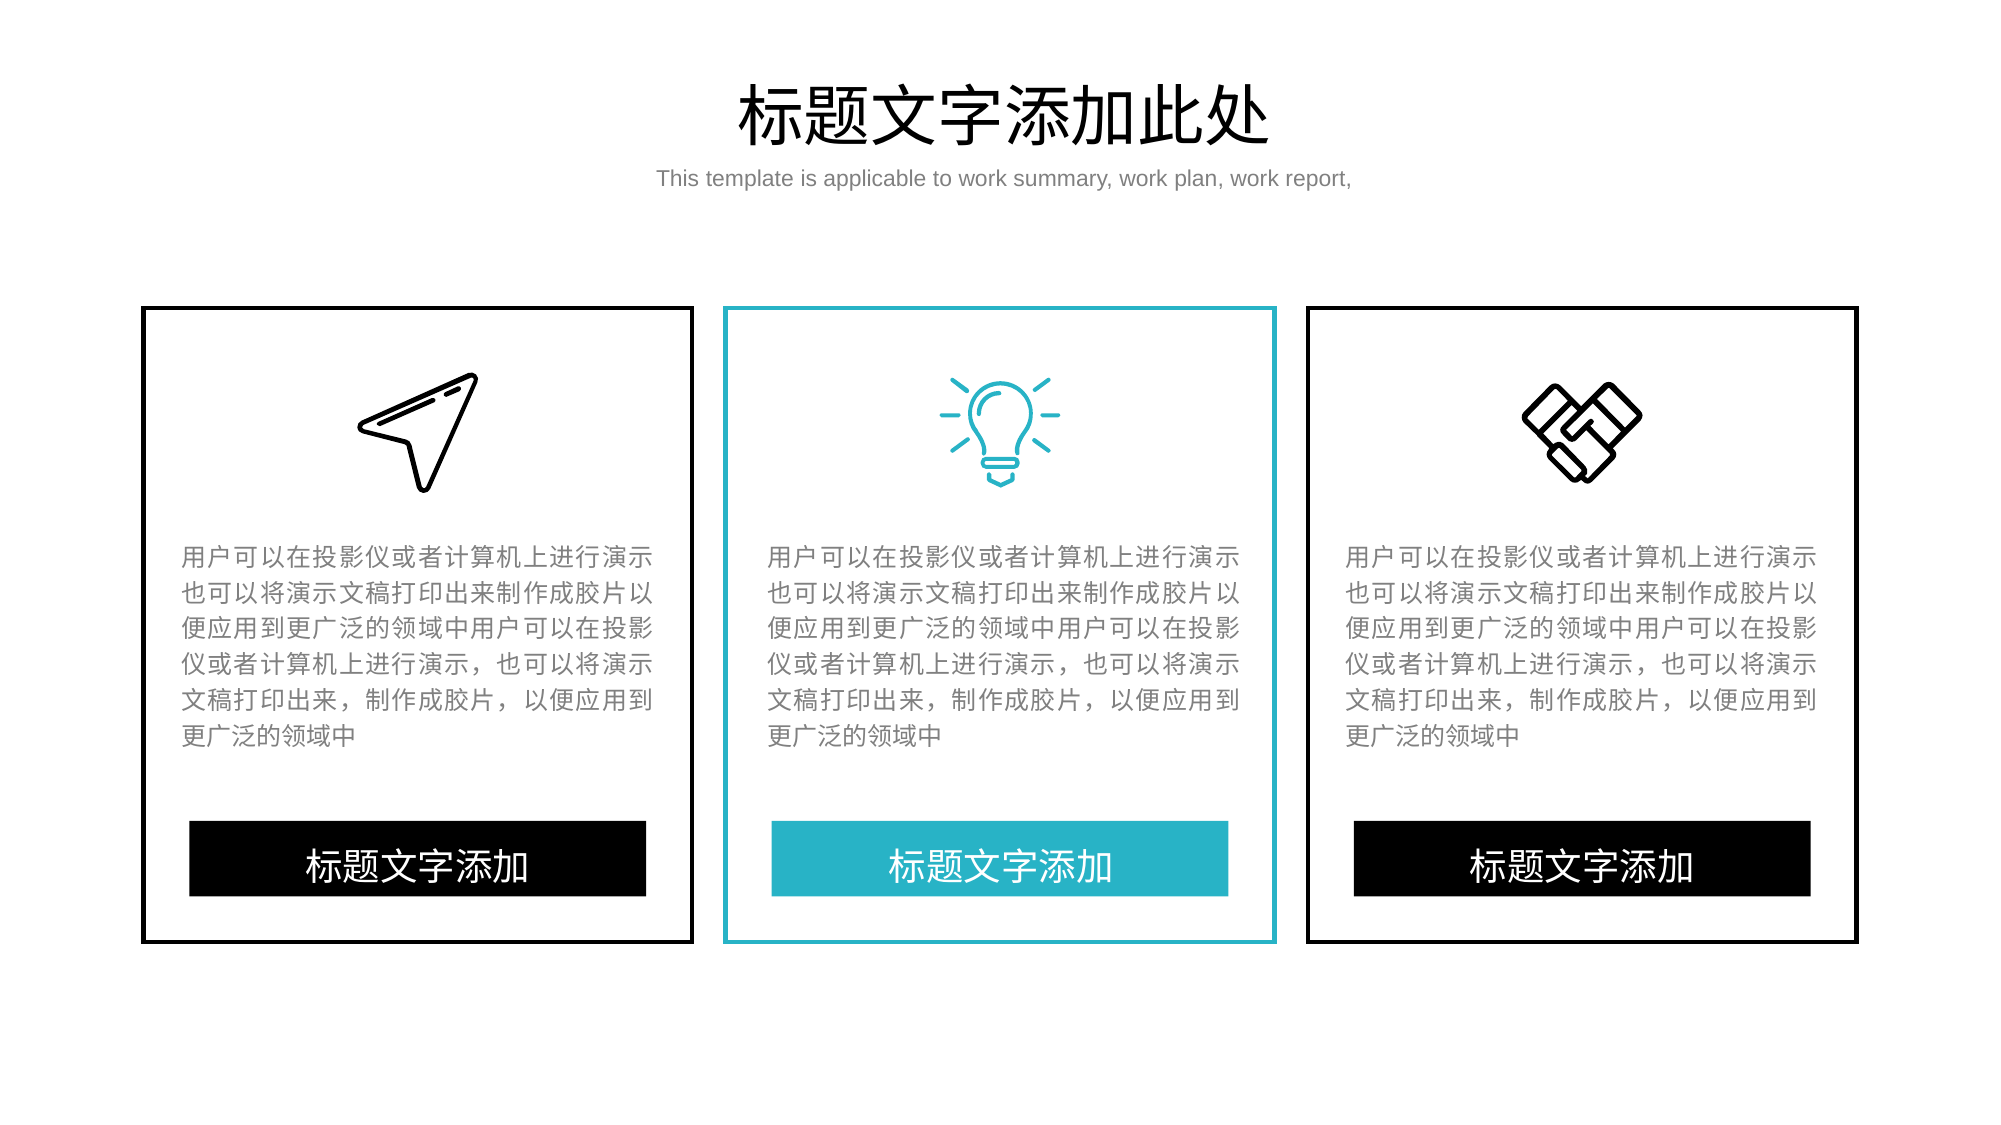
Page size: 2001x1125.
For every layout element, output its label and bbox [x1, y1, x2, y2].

text_box [143, 307, 693, 943]
text_box [544, 66, 1464, 196]
text_box [725, 307, 1275, 943]
text_box [1307, 307, 1857, 943]
